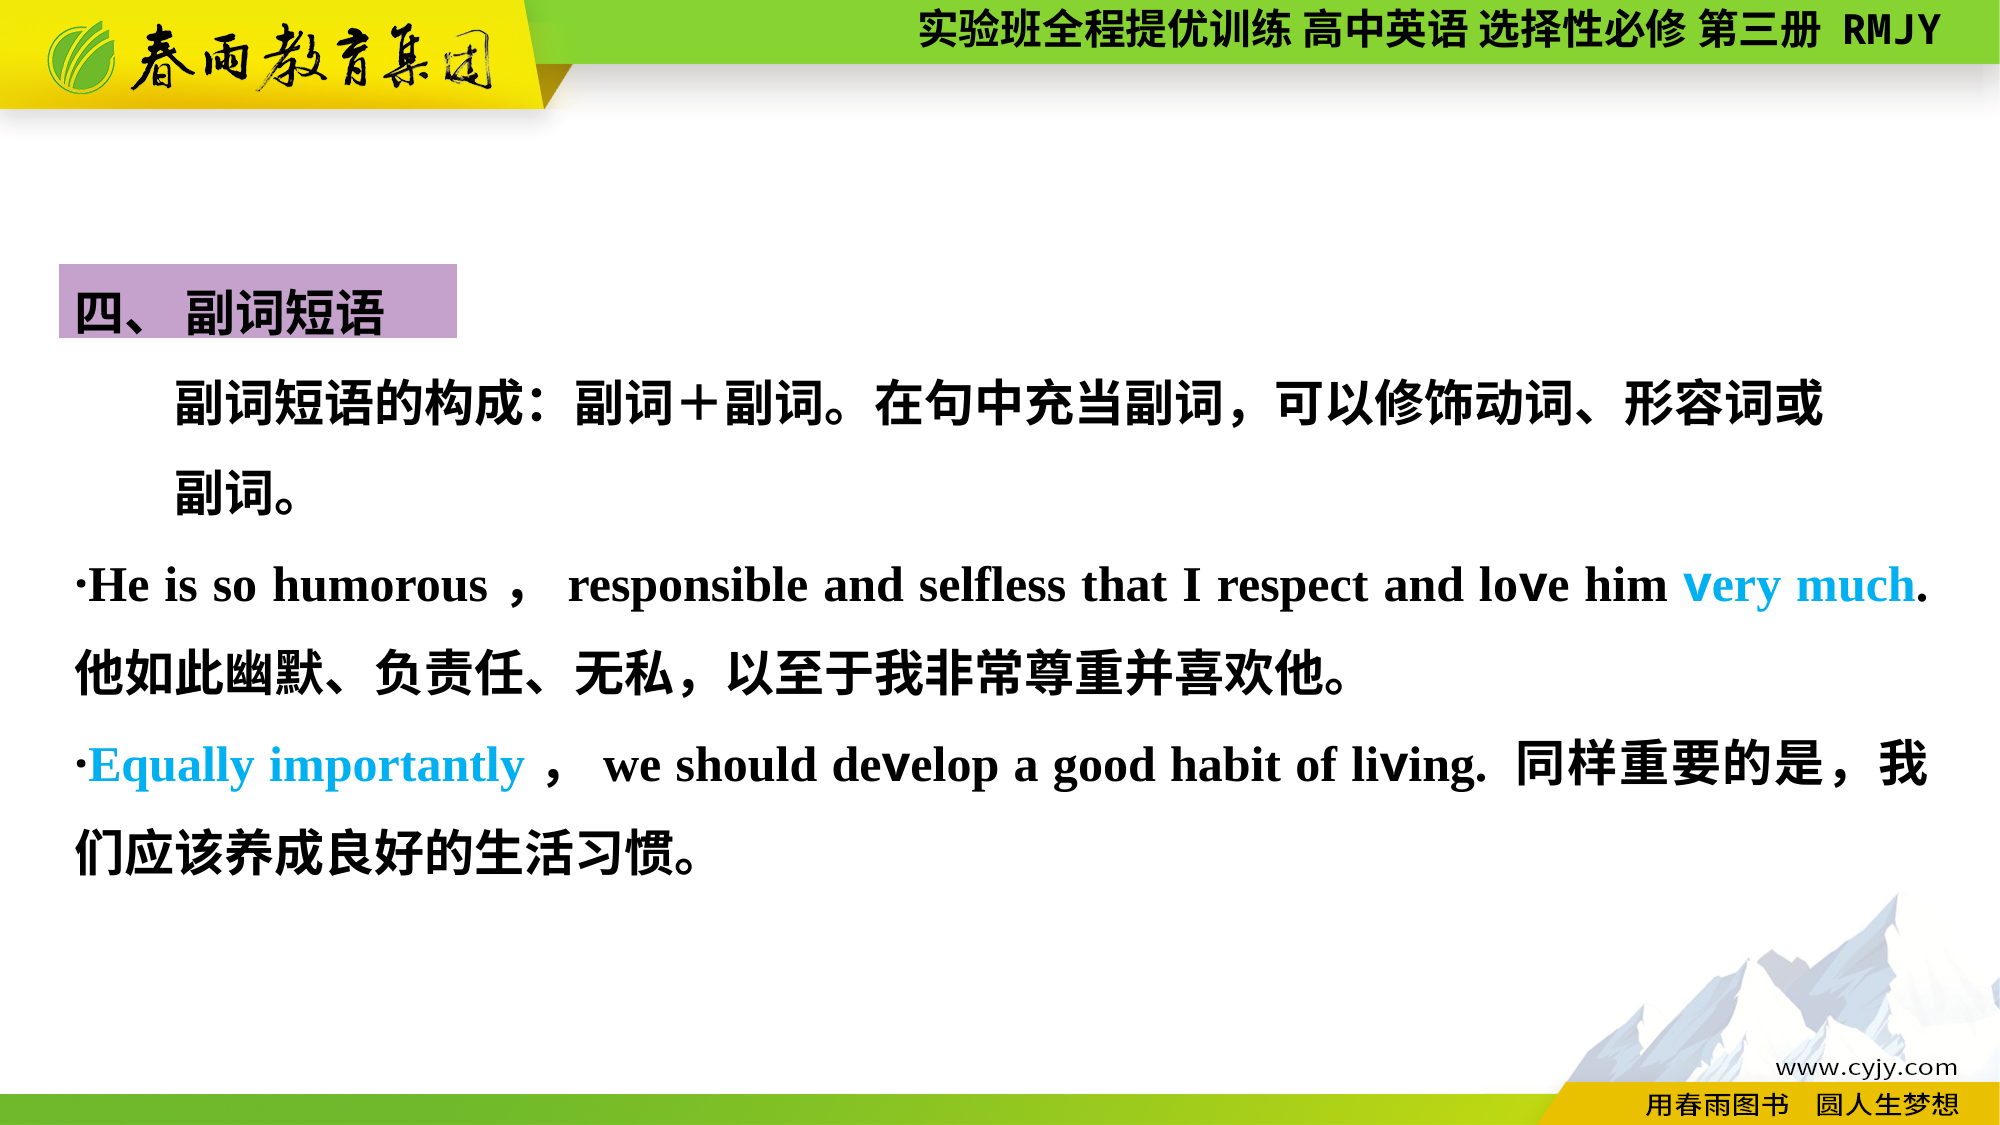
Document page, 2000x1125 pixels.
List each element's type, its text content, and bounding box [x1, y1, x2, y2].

list 四、 副词短语 副词短语的构成：副词＋副词。在句中充当副词，可以修饰动词、形容词或 副词。 ·He is so humorous，responsible and selfless that I respect and love him very much. 他如此幽默、负责任、无私，以至于我非常尊重并喜欢他。 ·Equally importantly，we should develop a good habit of living. 同样重要的是，我们应该养成良好的生活习惯。 [59, 243, 1944, 895]
picture [0, 0, 2000, 1125]
